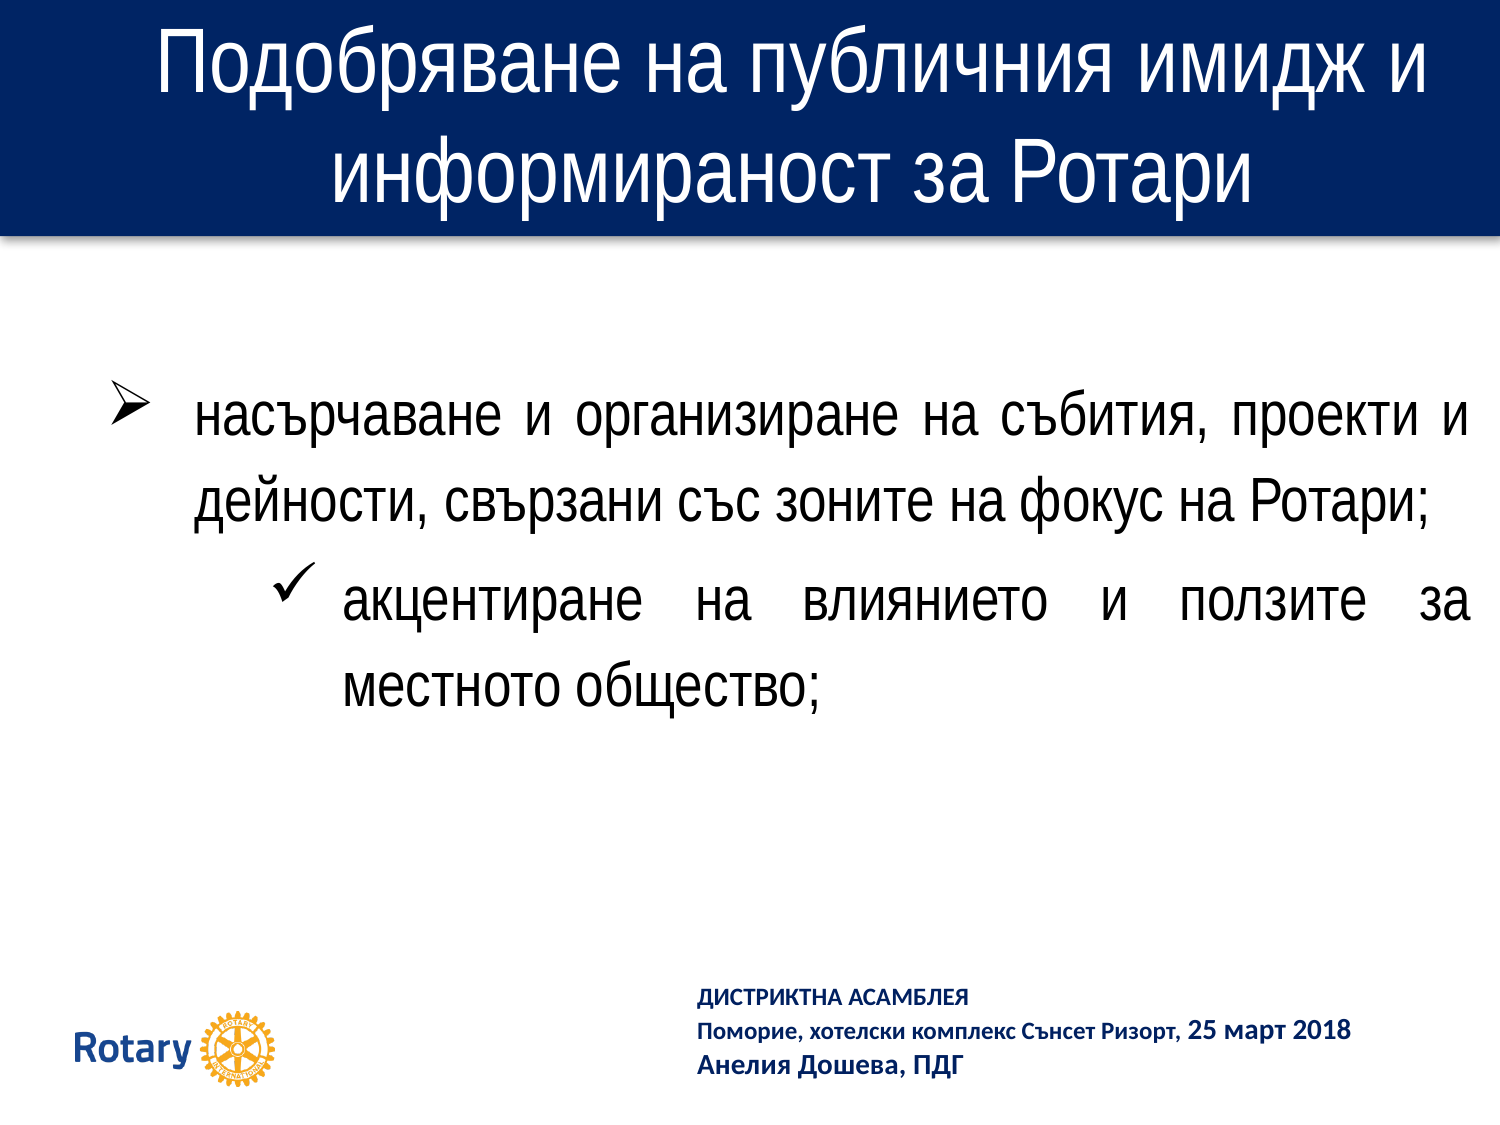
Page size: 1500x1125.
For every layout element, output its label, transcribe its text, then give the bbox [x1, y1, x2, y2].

text_box Подобряване на публичния имидж и информираност за Ротари [0, 0, 1500, 237]
picture [74, 1011, 275, 1087]
text_box ДИСТРИКТНА АСАМБЛЕЯ Поморие, хотелски комплекс Сънсет Ризорт, 25 март 2018 Анелия Дошева, ПДГ [682, 973, 1488, 1088]
text_box насърчаване и организиране на събития, проекти и дейности, свързани със зоните на фокус на Ротари; акцентиране на влиянието и ползите за местното общество; [17, 267, 1488, 779]
